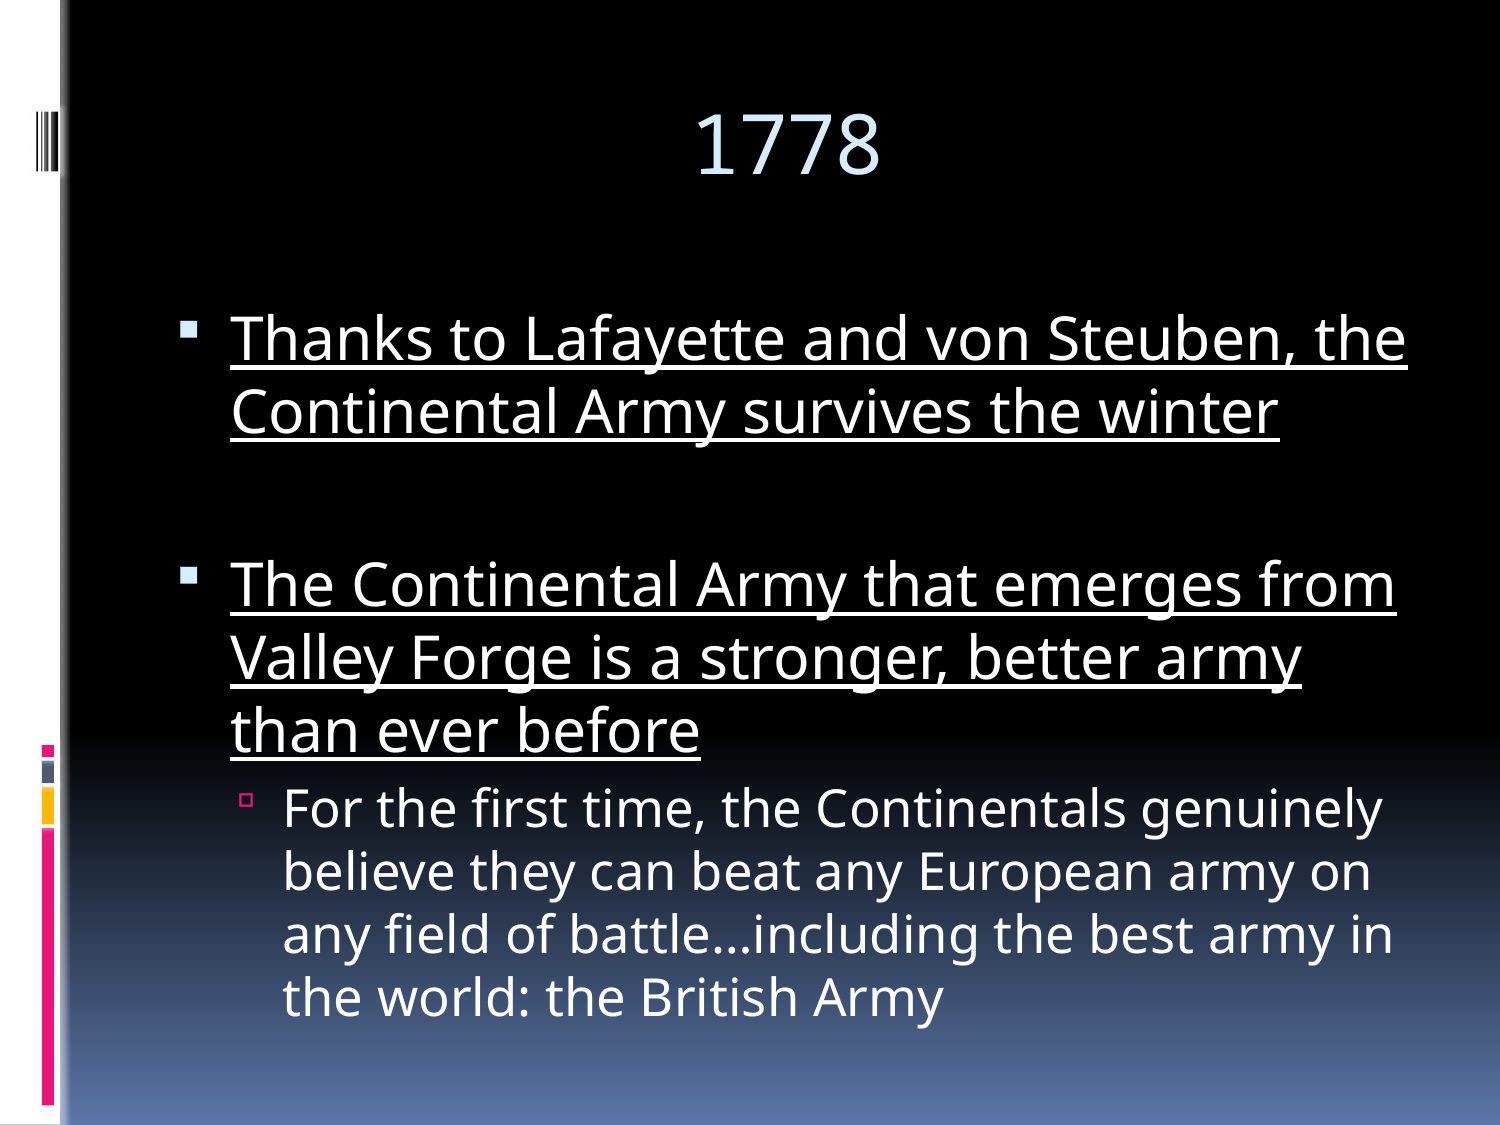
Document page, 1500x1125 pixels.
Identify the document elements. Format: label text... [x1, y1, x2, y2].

title 1778 [150, 83, 1425, 234]
list Thanks to Lafayette and von Steuben, the Continental Army survives the winter The Continental Army that emerges from Valley Forge is a stronger, better army than ever before For the first time, the Continentals genuinely believe they can beat any European army on any field of battle…including the best army in the world: the British Army [150, 292, 1425, 1043]
